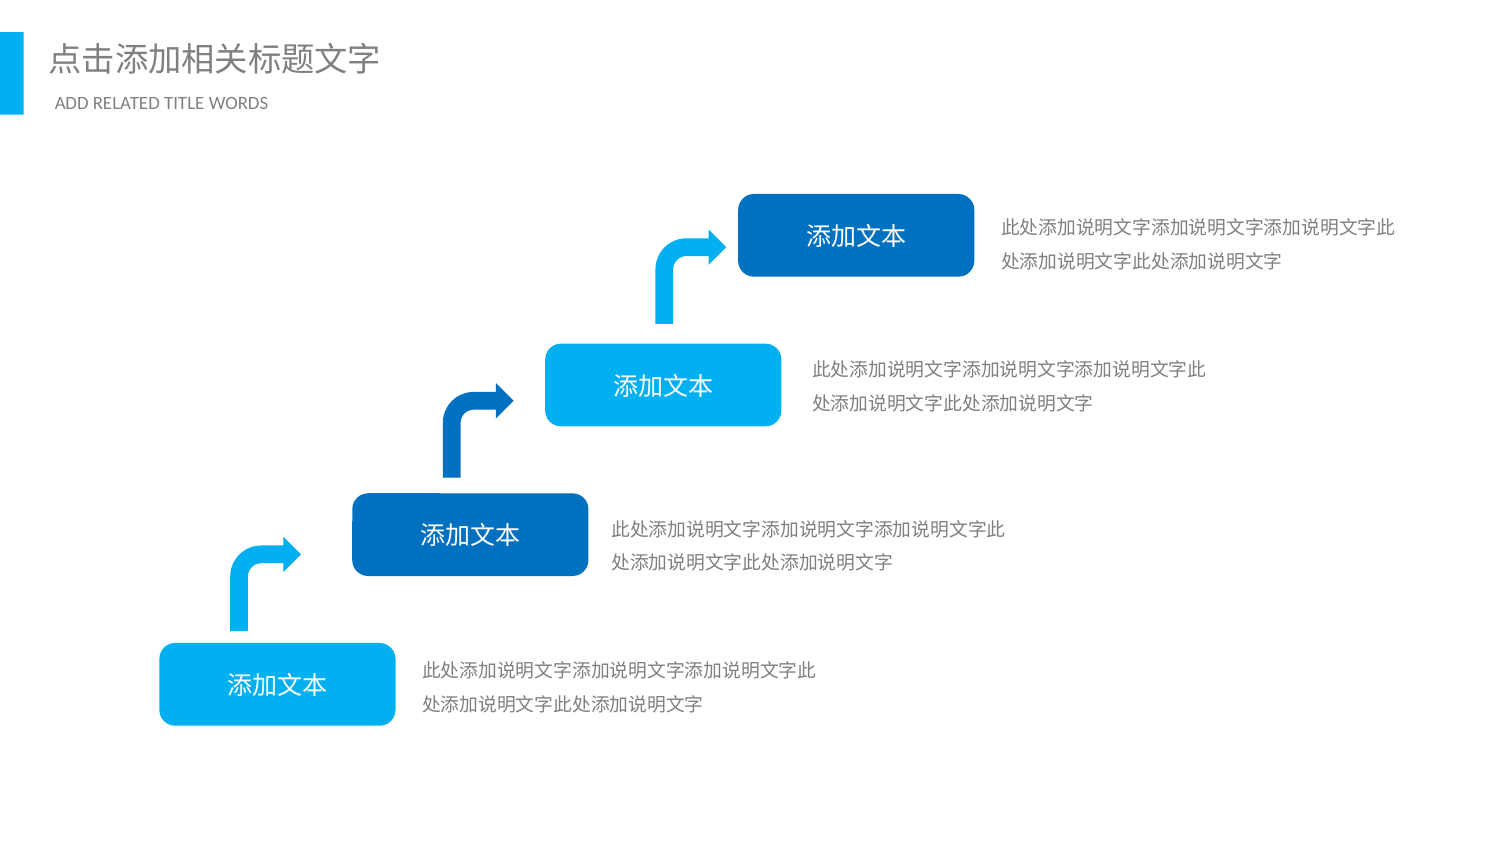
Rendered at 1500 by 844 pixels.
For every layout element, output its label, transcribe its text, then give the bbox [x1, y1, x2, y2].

text_box [653, 227, 729, 327]
text_box 添加文本 [735, 191, 977, 279]
text_box [440, 381, 516, 480]
text_box 此处添加说明文字添加说明文字添加说明文字此处添加说明文字此处添加说明文字 [797, 339, 1235, 481]
text_box [228, 534, 304, 634]
text_box 添加文本 [157, 640, 398, 728]
text_box 此处添加说明文字添加说明文字添加说明文字此处添加说明文字此处添加说明文字 [596, 498, 1034, 641]
text_box 添加文本 [350, 491, 591, 579]
text_box 此处添加说明文字添加说明文字添加说明文字此处添加说明文字此处添加说明文字 [986, 197, 1424, 340]
text_box 此处添加说明文字添加说明文字添加说明文字此处添加说明文字此处添加说明文字 [407, 640, 845, 783]
text_box 添加文本 [543, 341, 784, 429]
